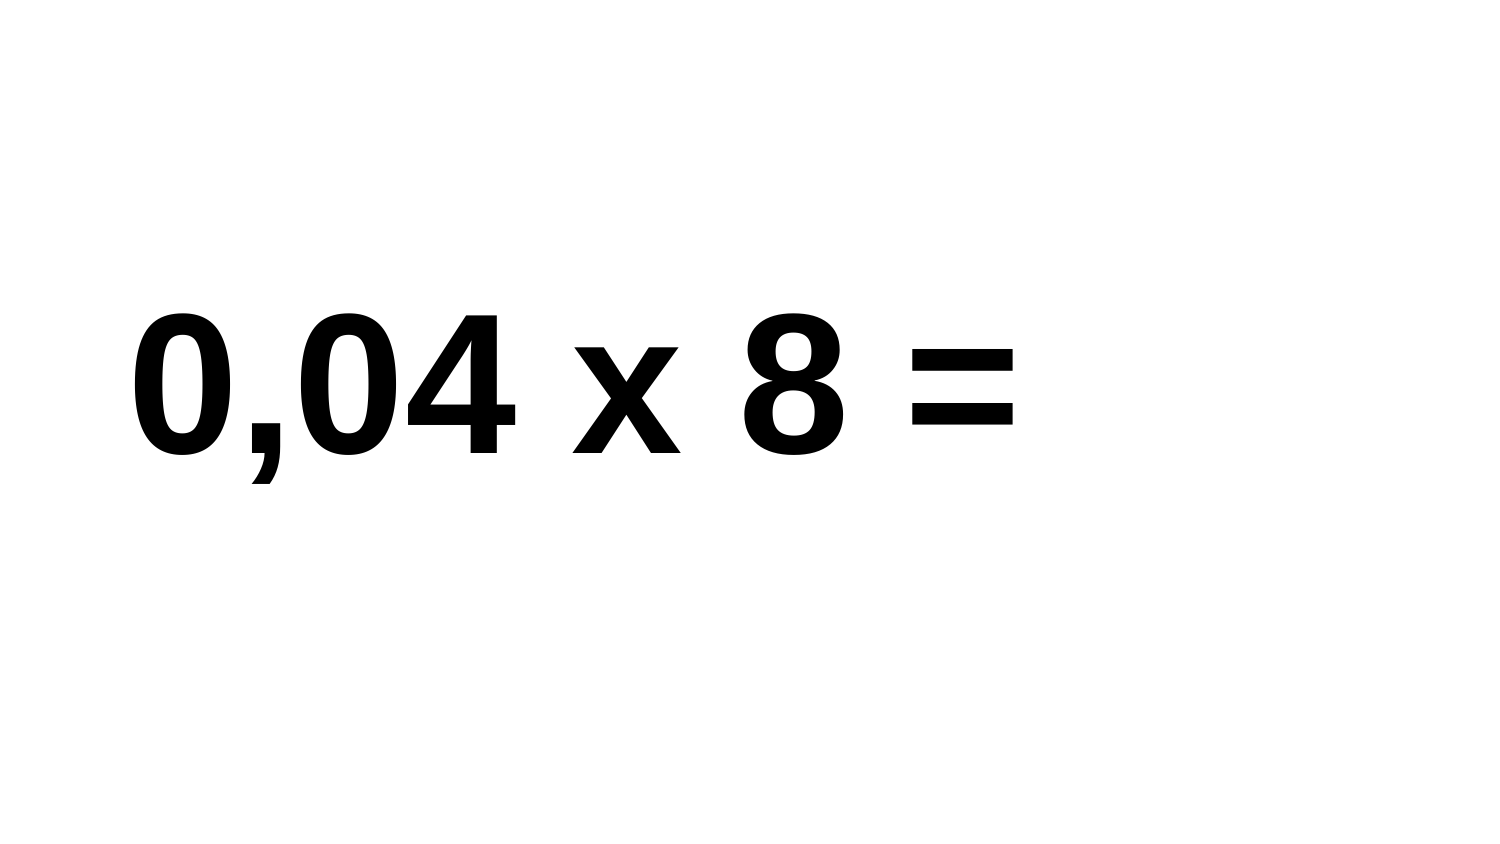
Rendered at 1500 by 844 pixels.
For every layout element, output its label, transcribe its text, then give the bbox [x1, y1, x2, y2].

text_box 0,04 x 8 = [112, 318, 1388, 509]
